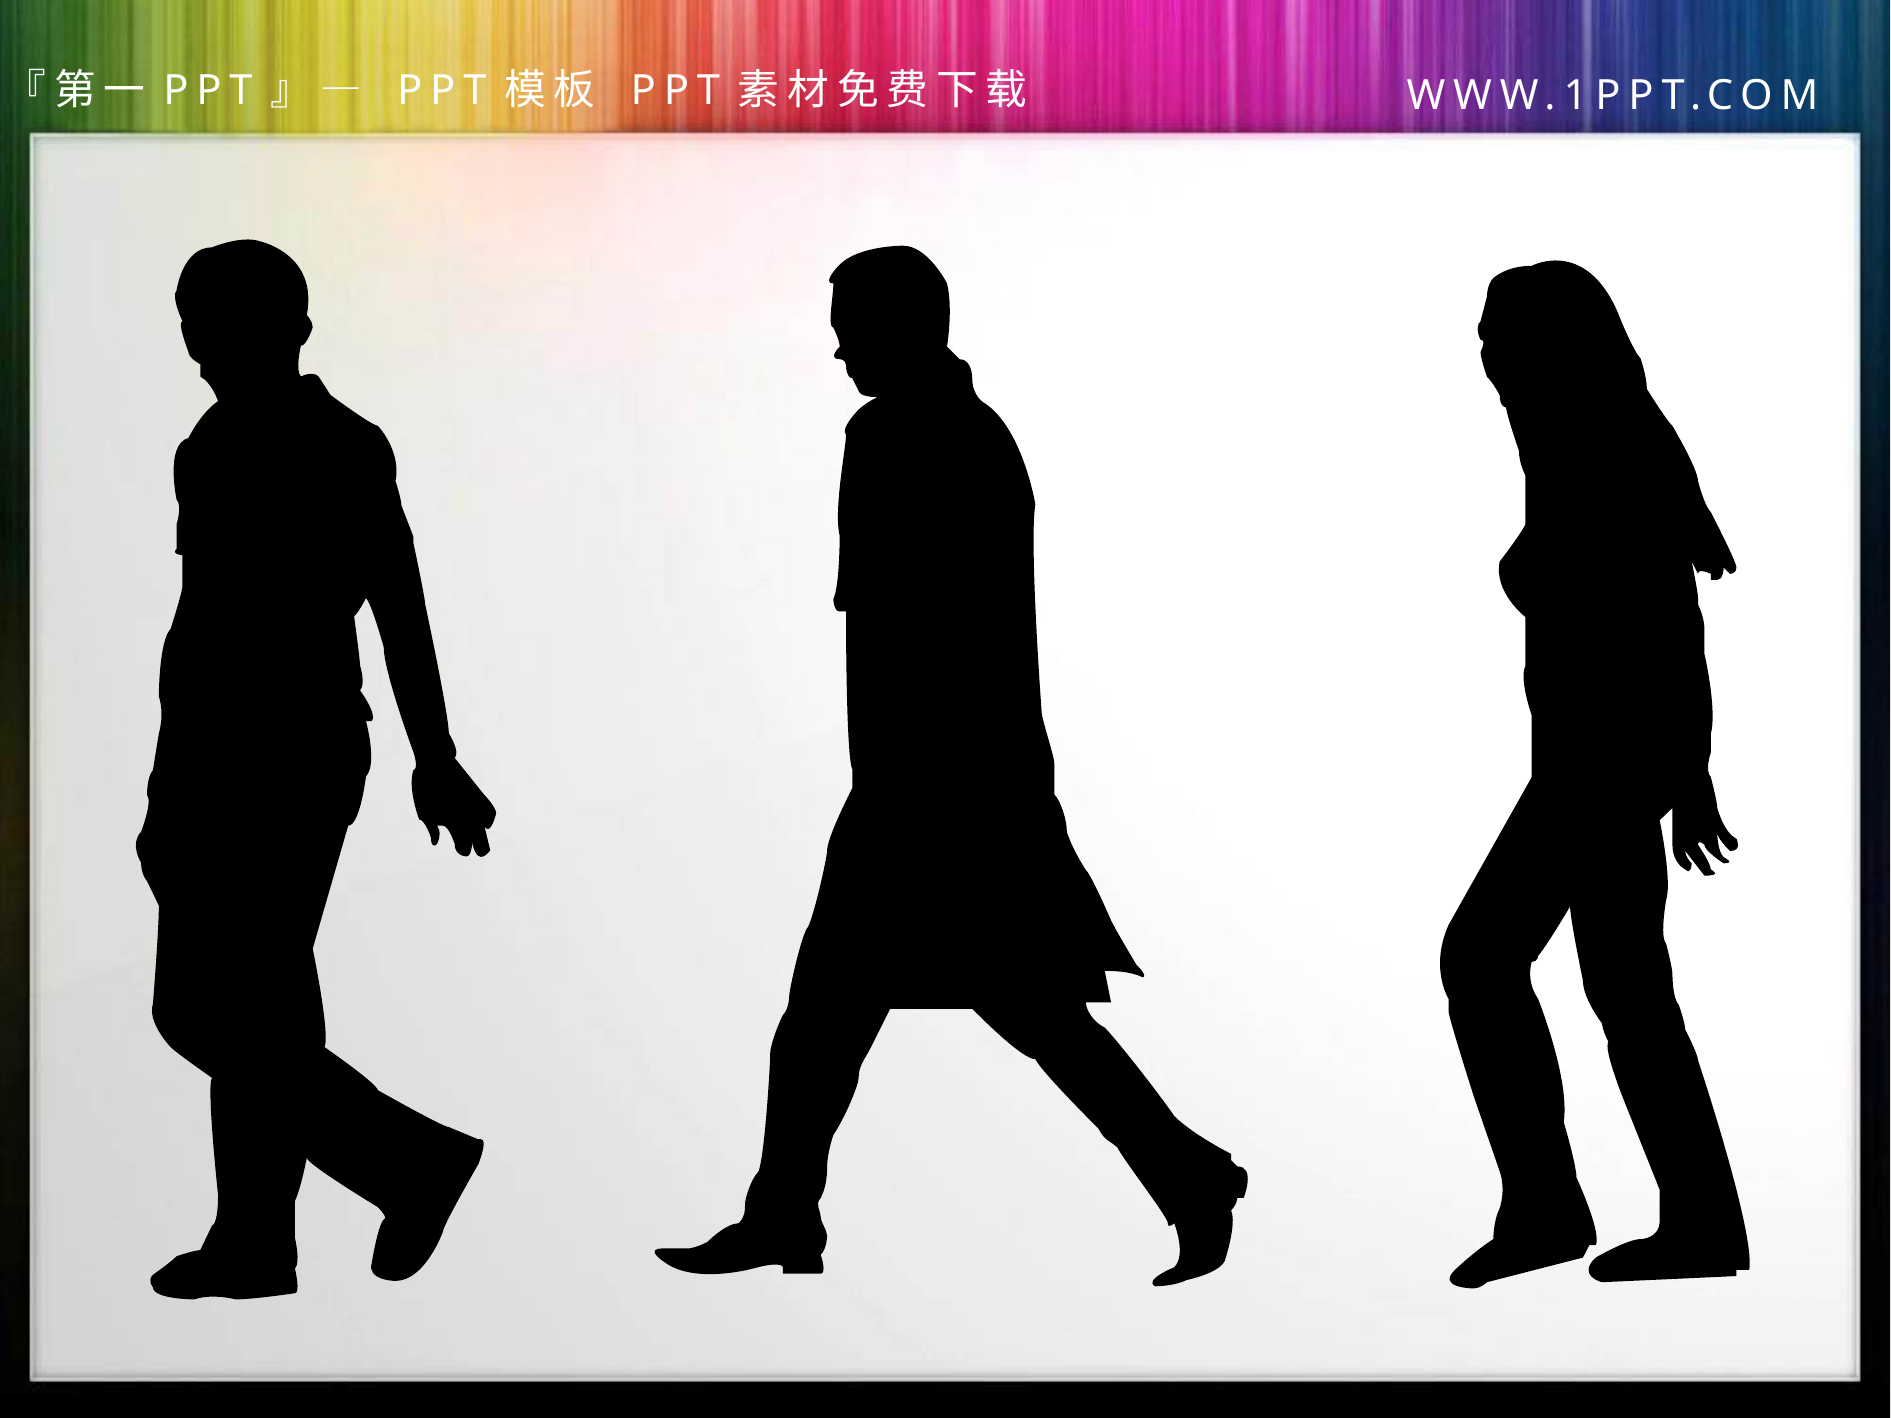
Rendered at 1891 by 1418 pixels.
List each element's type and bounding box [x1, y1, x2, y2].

text_box [135, 239, 497, 1300]
text_box [654, 245, 1248, 1287]
picture [0, 0, 1891, 1418]
text_box [1440, 260, 1750, 1289]
